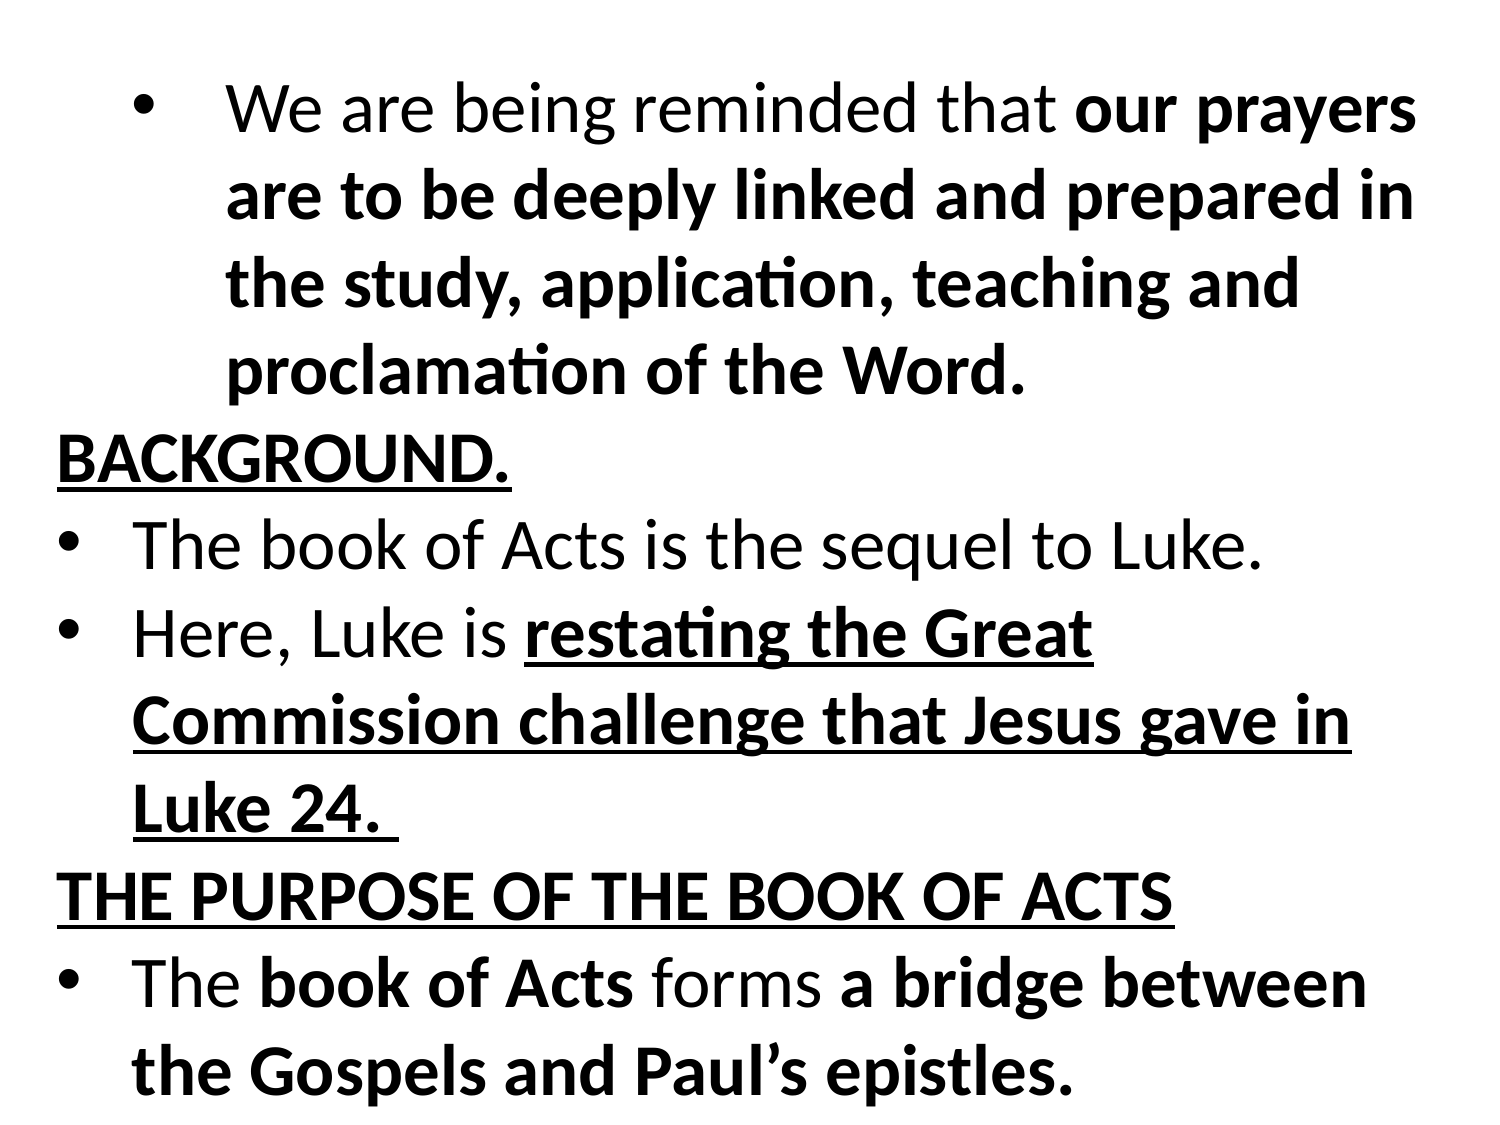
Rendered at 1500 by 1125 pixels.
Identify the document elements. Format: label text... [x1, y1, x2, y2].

text_box We are being reminded that our prayers are to be deeply linked and prepared in the study, application, teaching and proclamation of the Word. BACKGROUND. The book of Acts is the sequel to Luke. Here, Luke is restating the Great Commission challenge that Jesus gave in Luke 24. THE PURPOSE OF THE BOOK OF ACTS The book of Acts forms a bridge between the Gospels and Paul’s epistles. [42, 51, 1474, 1125]
